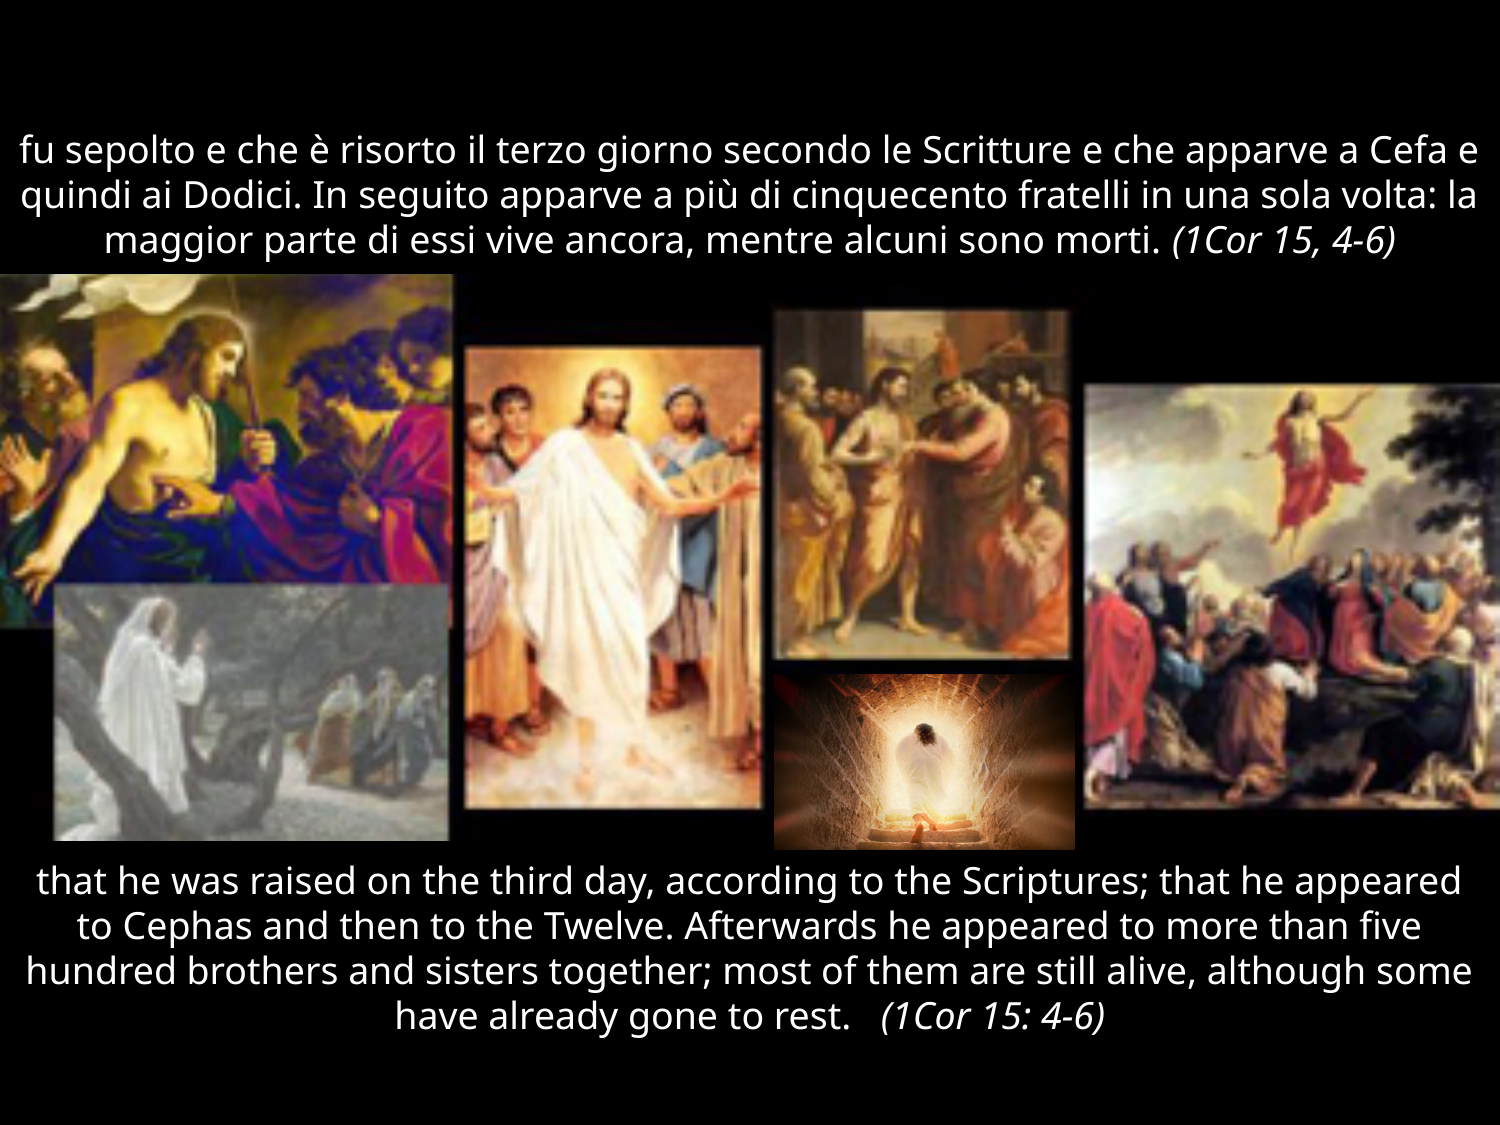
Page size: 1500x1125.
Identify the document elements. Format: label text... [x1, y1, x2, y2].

picture [0, 274, 1500, 850]
title fu sepolto e che è risorto il terzo giorno secondo le Scritture e che apparve a Cefa e quindi ai Dodici. In seguito apparve a più di cinquecento fratelli in una sola volta: la maggior parte di essi vive ancora, mentre alcuni sono morti. (1Cor 15, 4-6) [0, 99, 1500, 274]
text_box that he was raised on the third day, according to the Scriptures; that he appeared to Cephas and then to the Twelve. Afterwards he appeared to more than five hundred brothers and sisters together; most of them are still alive, although some have already gone to rest. (1Cor 15: 4-6) [0, 849, 1500, 1045]
